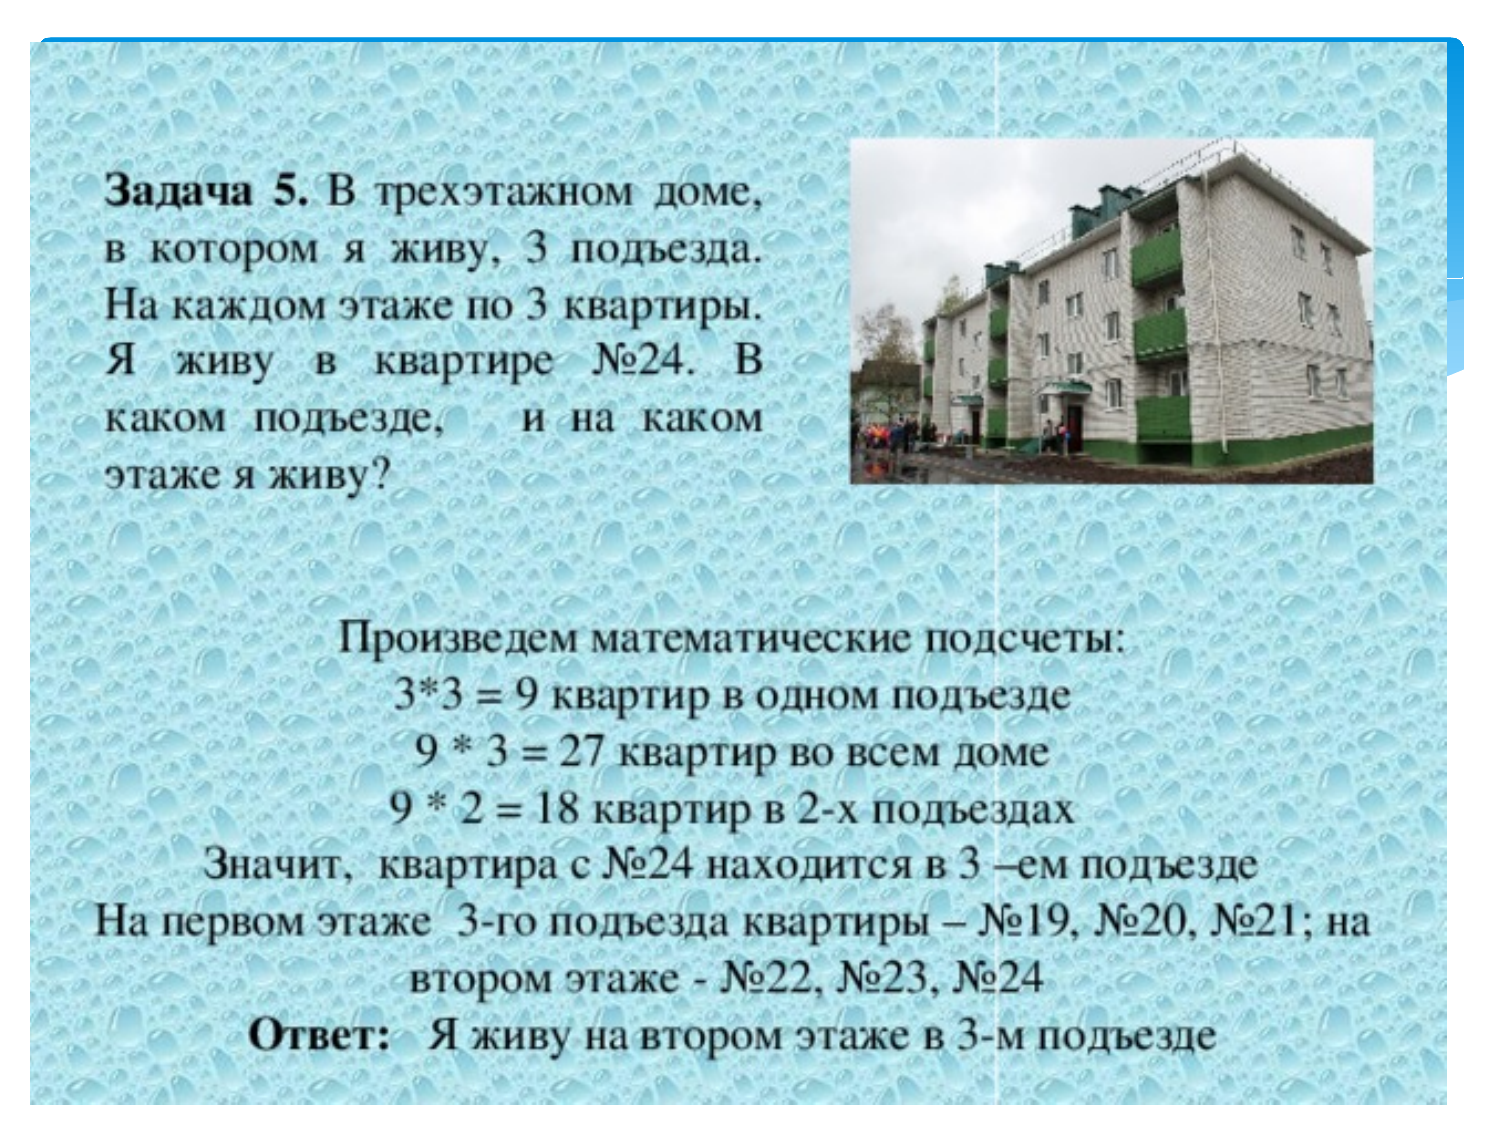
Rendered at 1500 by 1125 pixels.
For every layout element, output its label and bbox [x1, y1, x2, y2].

picture [30, 42, 1448, 1106]
